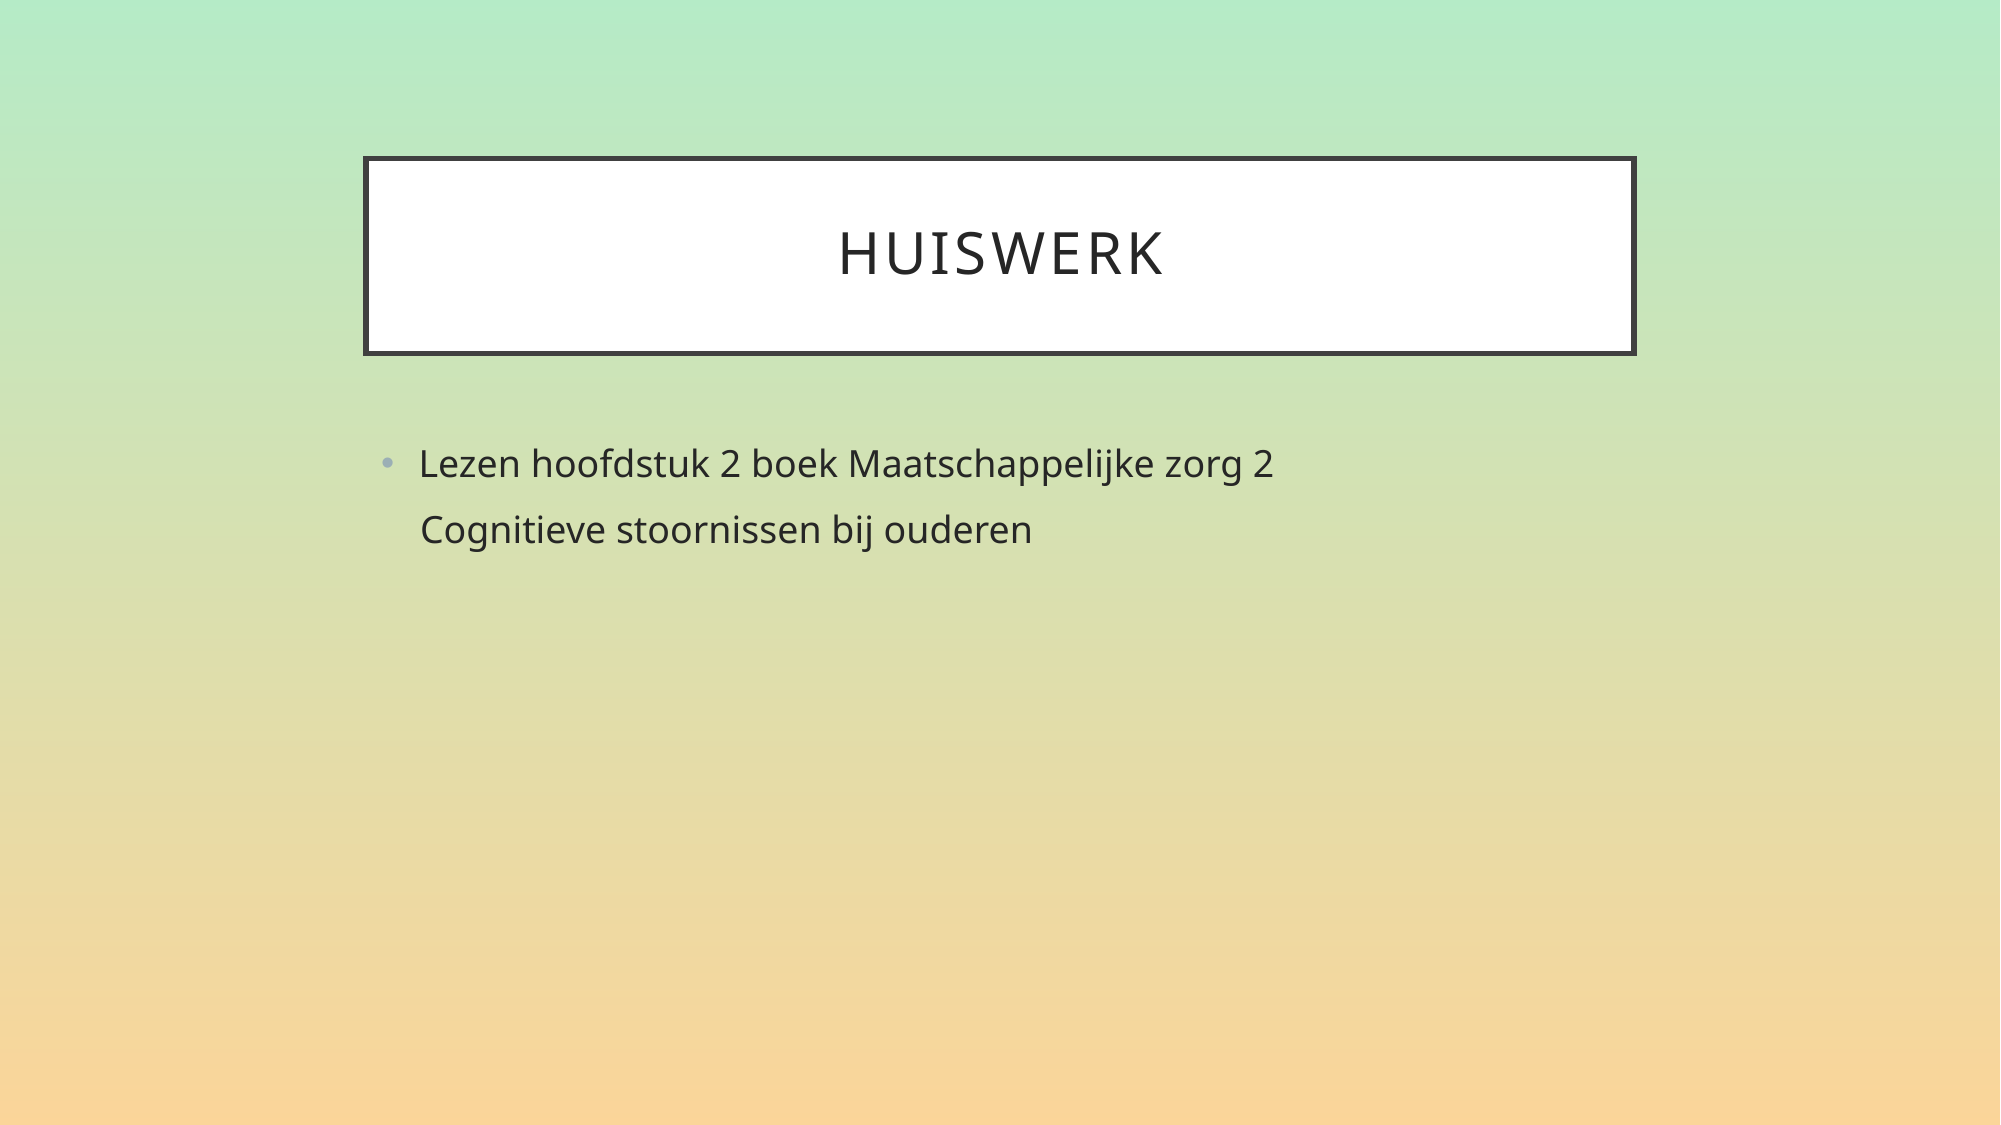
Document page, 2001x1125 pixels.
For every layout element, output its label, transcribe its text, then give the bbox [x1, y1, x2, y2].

list Lezen hoofdstuk 2 boek Maatschappelijke zorg 2 Cognitieve stoornissen bij ouderen [366, 432, 1634, 942]
title Huiswerk [363, 156, 1637, 356]
